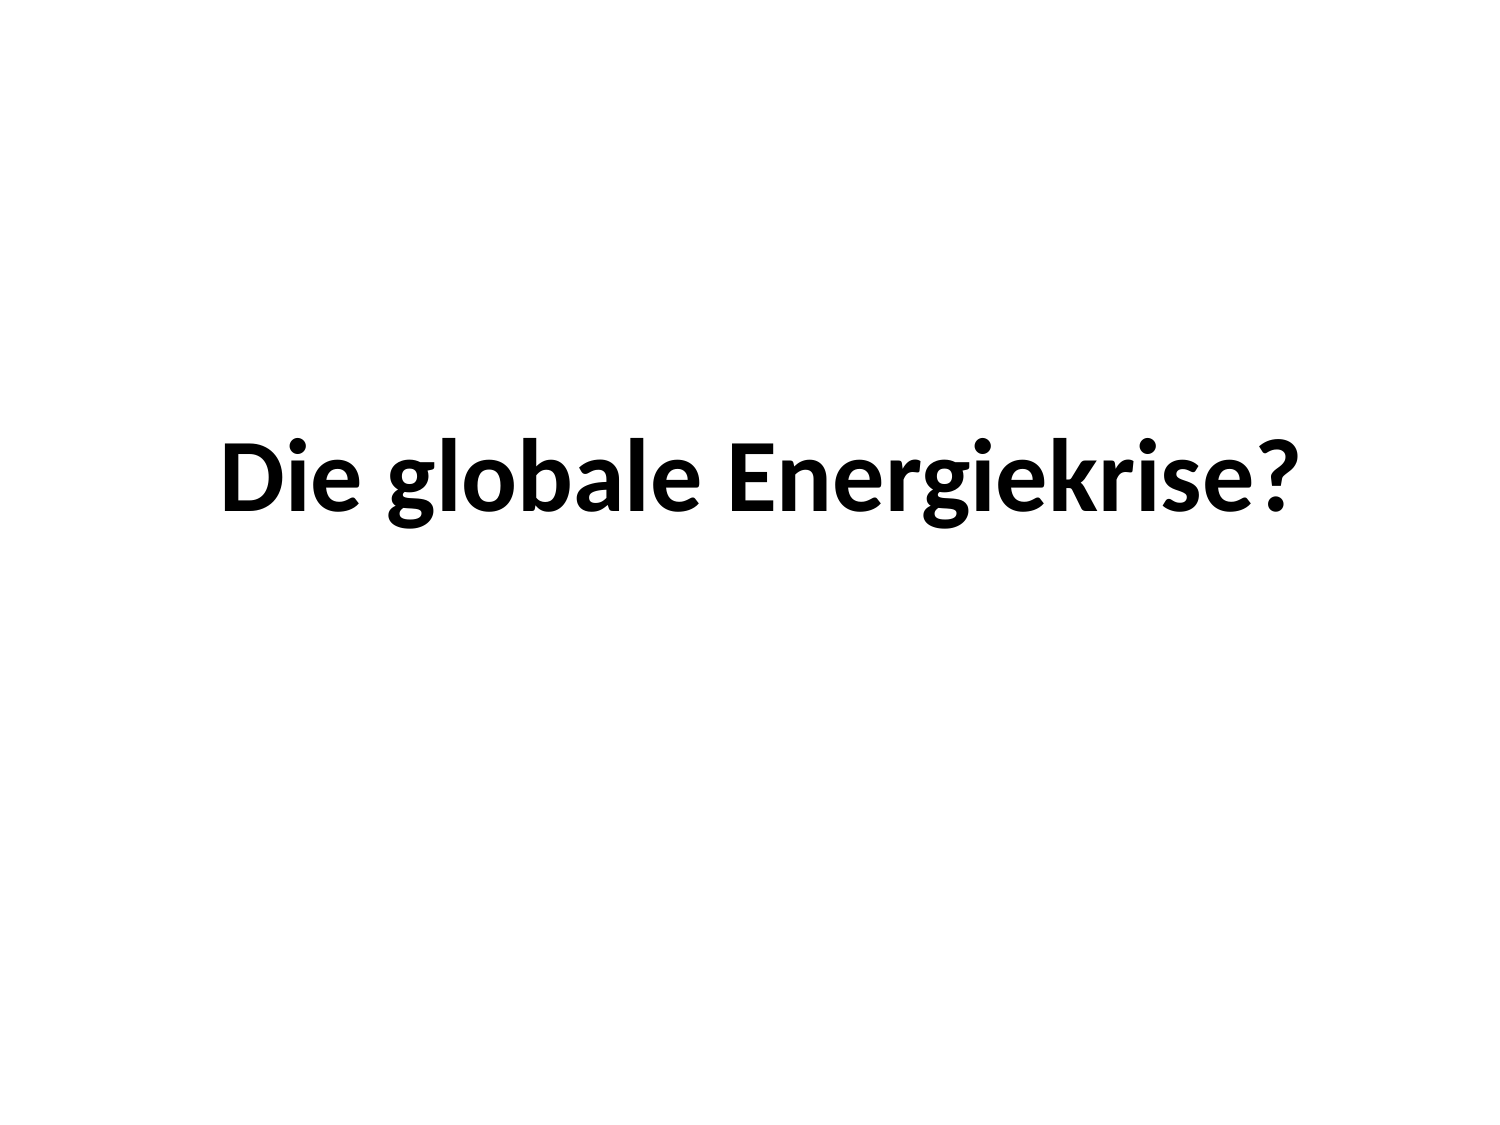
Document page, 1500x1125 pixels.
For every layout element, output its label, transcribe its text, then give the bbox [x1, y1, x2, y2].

title Die globale Energiekrise? [112, 349, 1388, 591]
